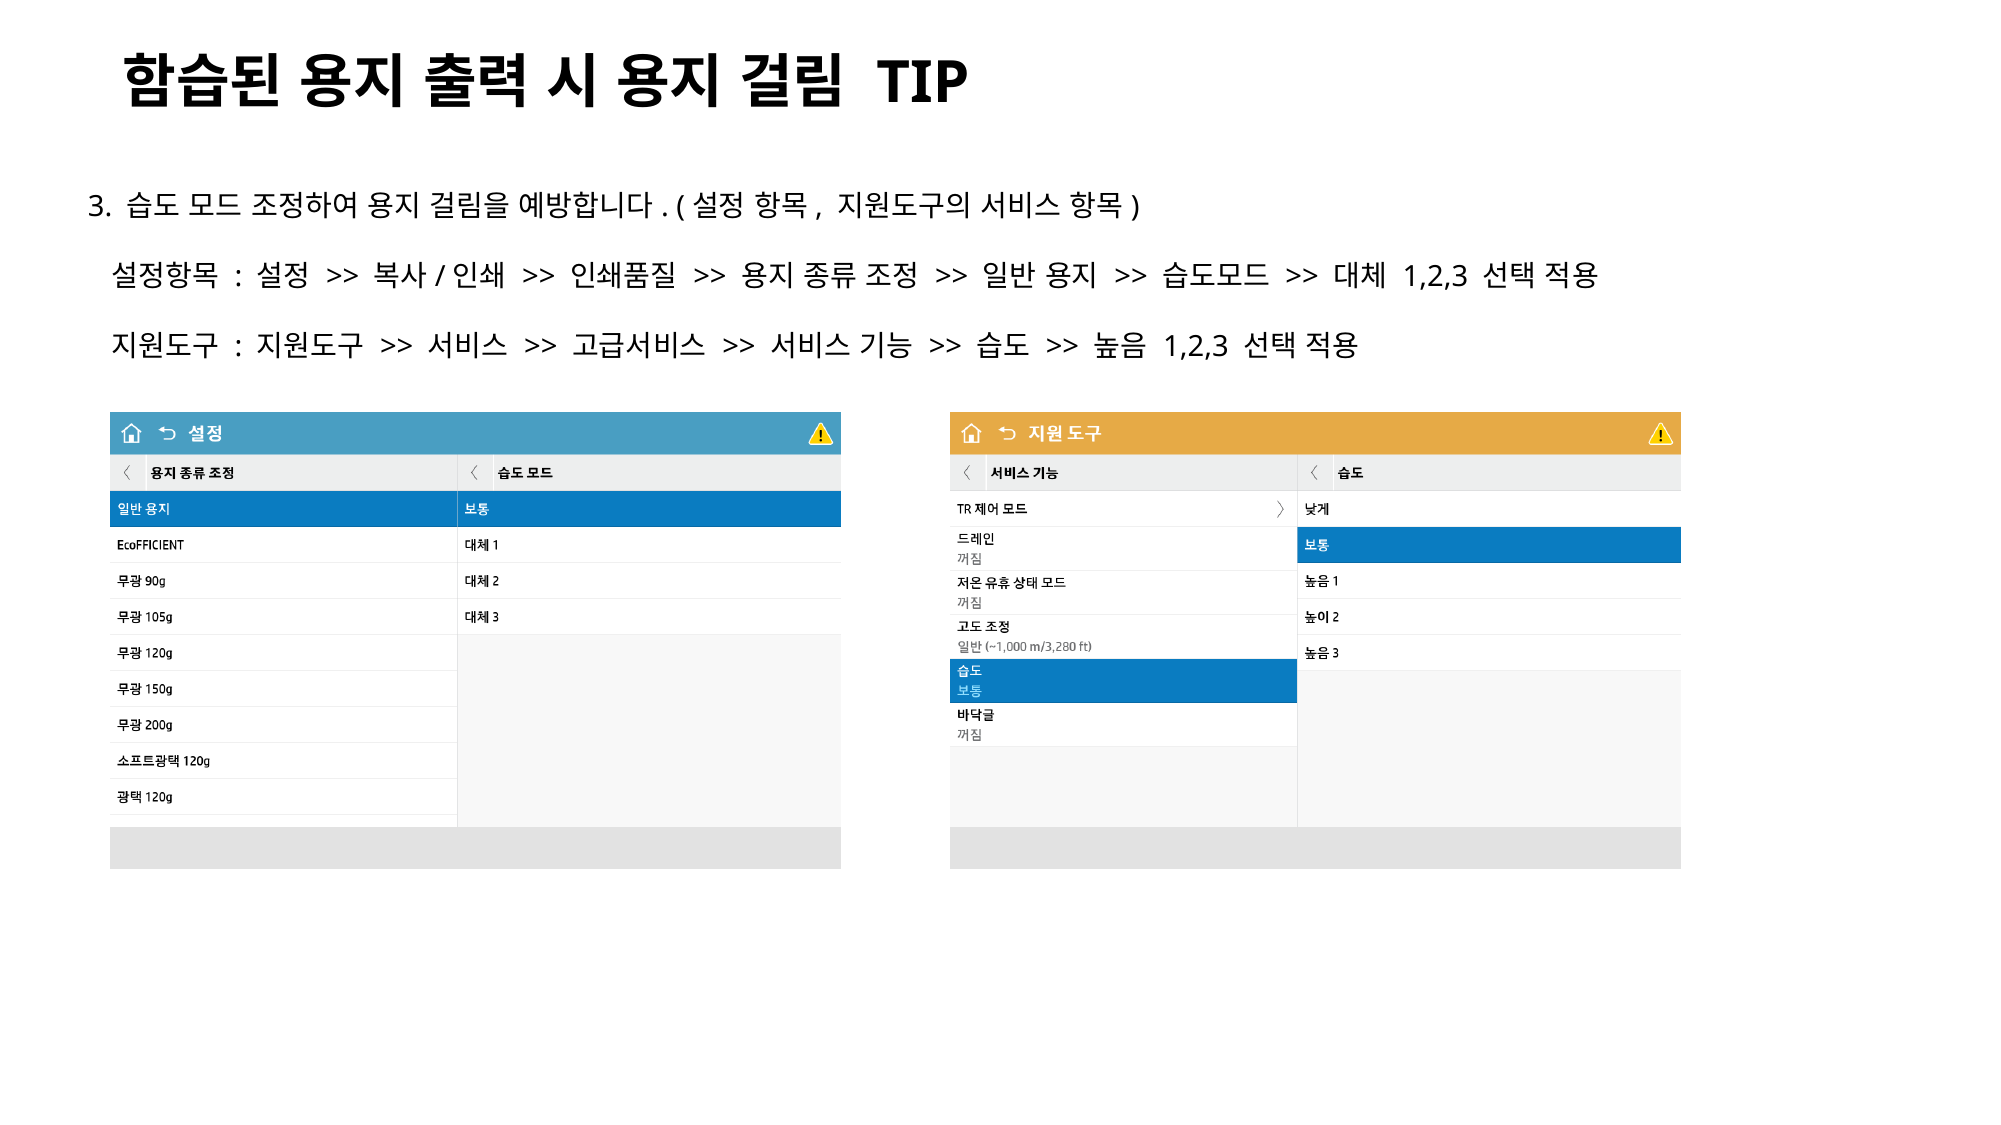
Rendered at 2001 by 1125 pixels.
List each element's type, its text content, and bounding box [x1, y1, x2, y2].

text_box 3. 습도 모드 조정하여 용지 걸림을 예방합니다. (설정 항목, 지원도구의 서비스 항목) 설정항목 : 설정 >> 복사/인쇄 >> 인쇄품질 >> 용지 종류 조정 >> 일반 용지 >> 습도모드 >> 대체 1,2,3 선택 적용 지원도구 : 지원도구 >> 서비스 >> 고급서비스 >> 서비스 기능 >> 습도 >> 높음 1,2,3 선택 적용 [87, 187, 1814, 363]
text_box 함습된 용지 출력 시 용지 걸림 TIP [123, 44, 970, 115]
picture [110, 412, 841, 869]
picture [950, 412, 1681, 869]
